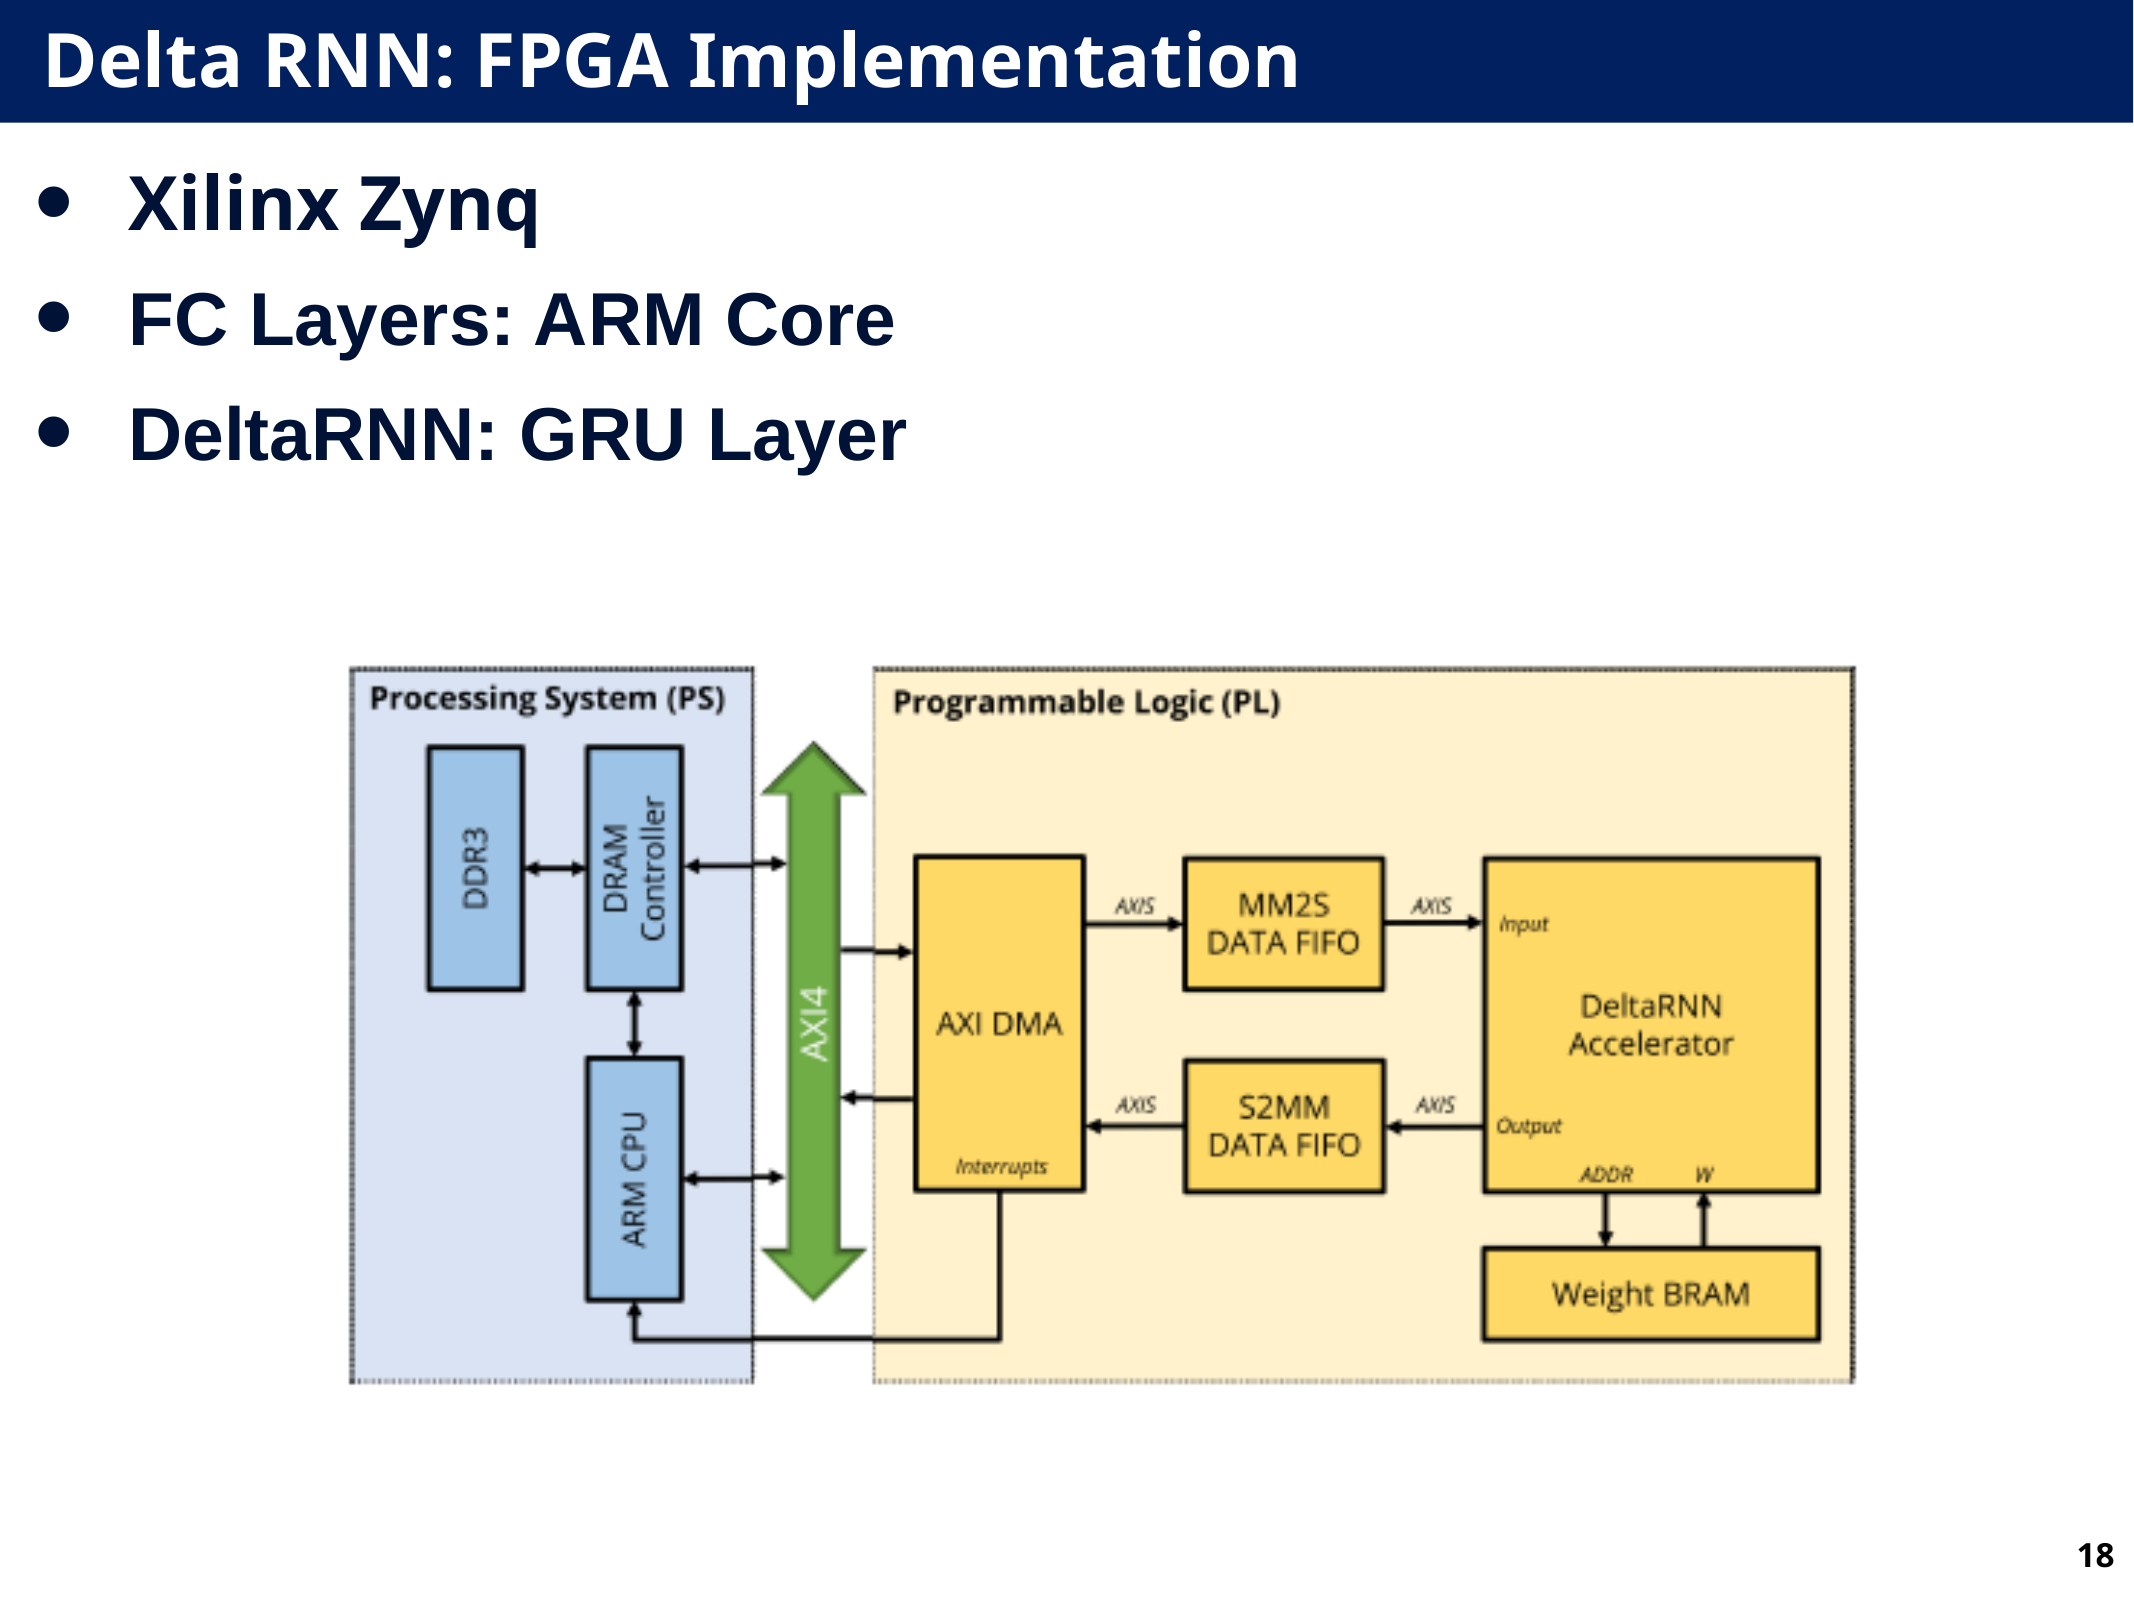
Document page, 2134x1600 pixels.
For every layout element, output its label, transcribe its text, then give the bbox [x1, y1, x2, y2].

title Delta RNN: FPGA Implementation [0, 0, 2134, 123]
picture [301, 647, 1900, 1411]
list Xilinx Zynq FC Layers: ARM Core DeltaRNN: GRU Layer [34, 155, 2112, 1401]
slide_number 18 [1632, 1514, 2130, 1600]
